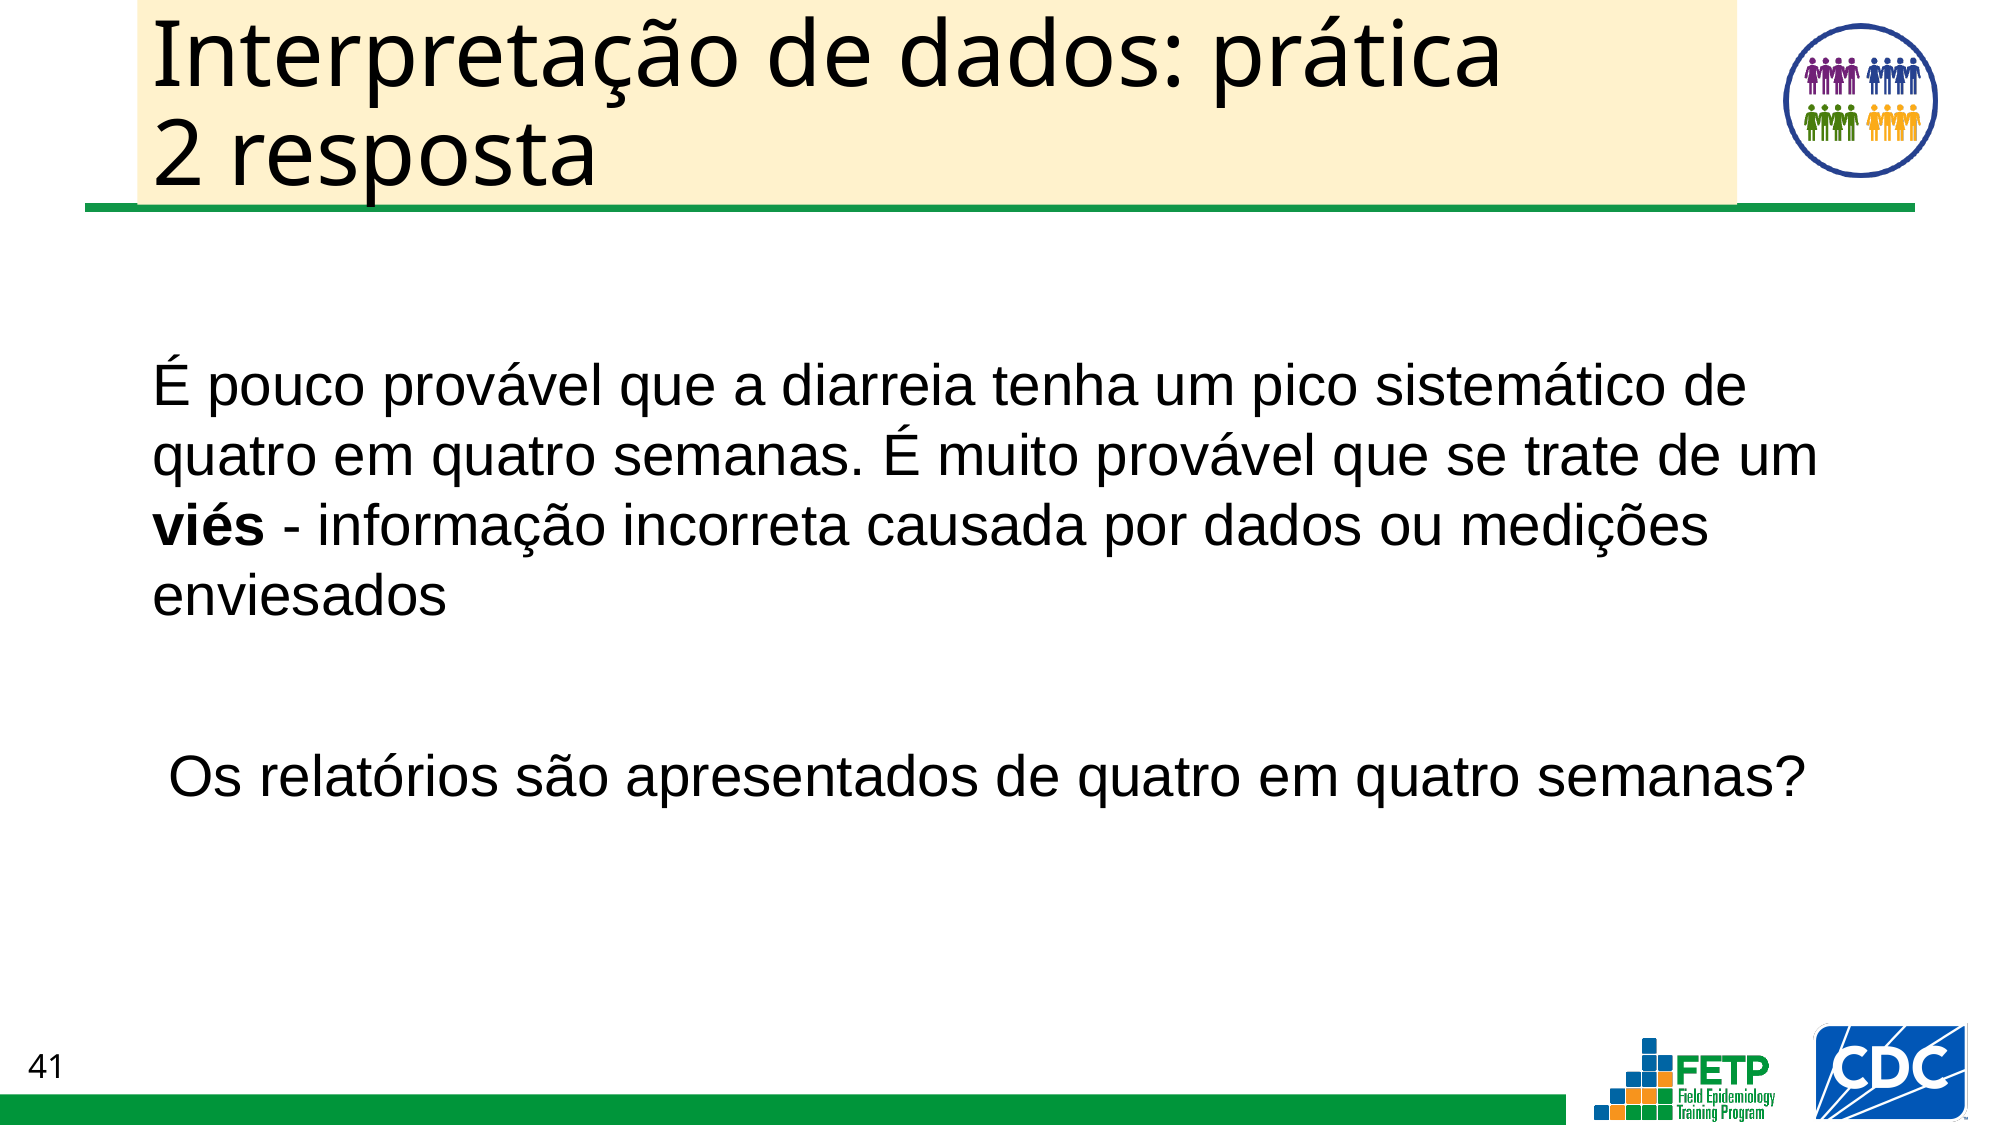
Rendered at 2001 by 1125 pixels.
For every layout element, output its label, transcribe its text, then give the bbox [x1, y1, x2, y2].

picture [1813, 1023, 1968, 1122]
list É pouco provável que a diarreia tenha um pico sistemático de quatro em quatro semanas. É muito provável que se trate de um viés - informação incorreta causada por dados ou medições enviesados Os relatórios são apresentados de quatro em quatro semanas? [137, 242, 1863, 1004]
title Interpretação de dados: prática 2 resposta [137, 0, 1738, 205]
picture [1783, 23, 1938, 178]
picture [1594, 1038, 1775, 1122]
